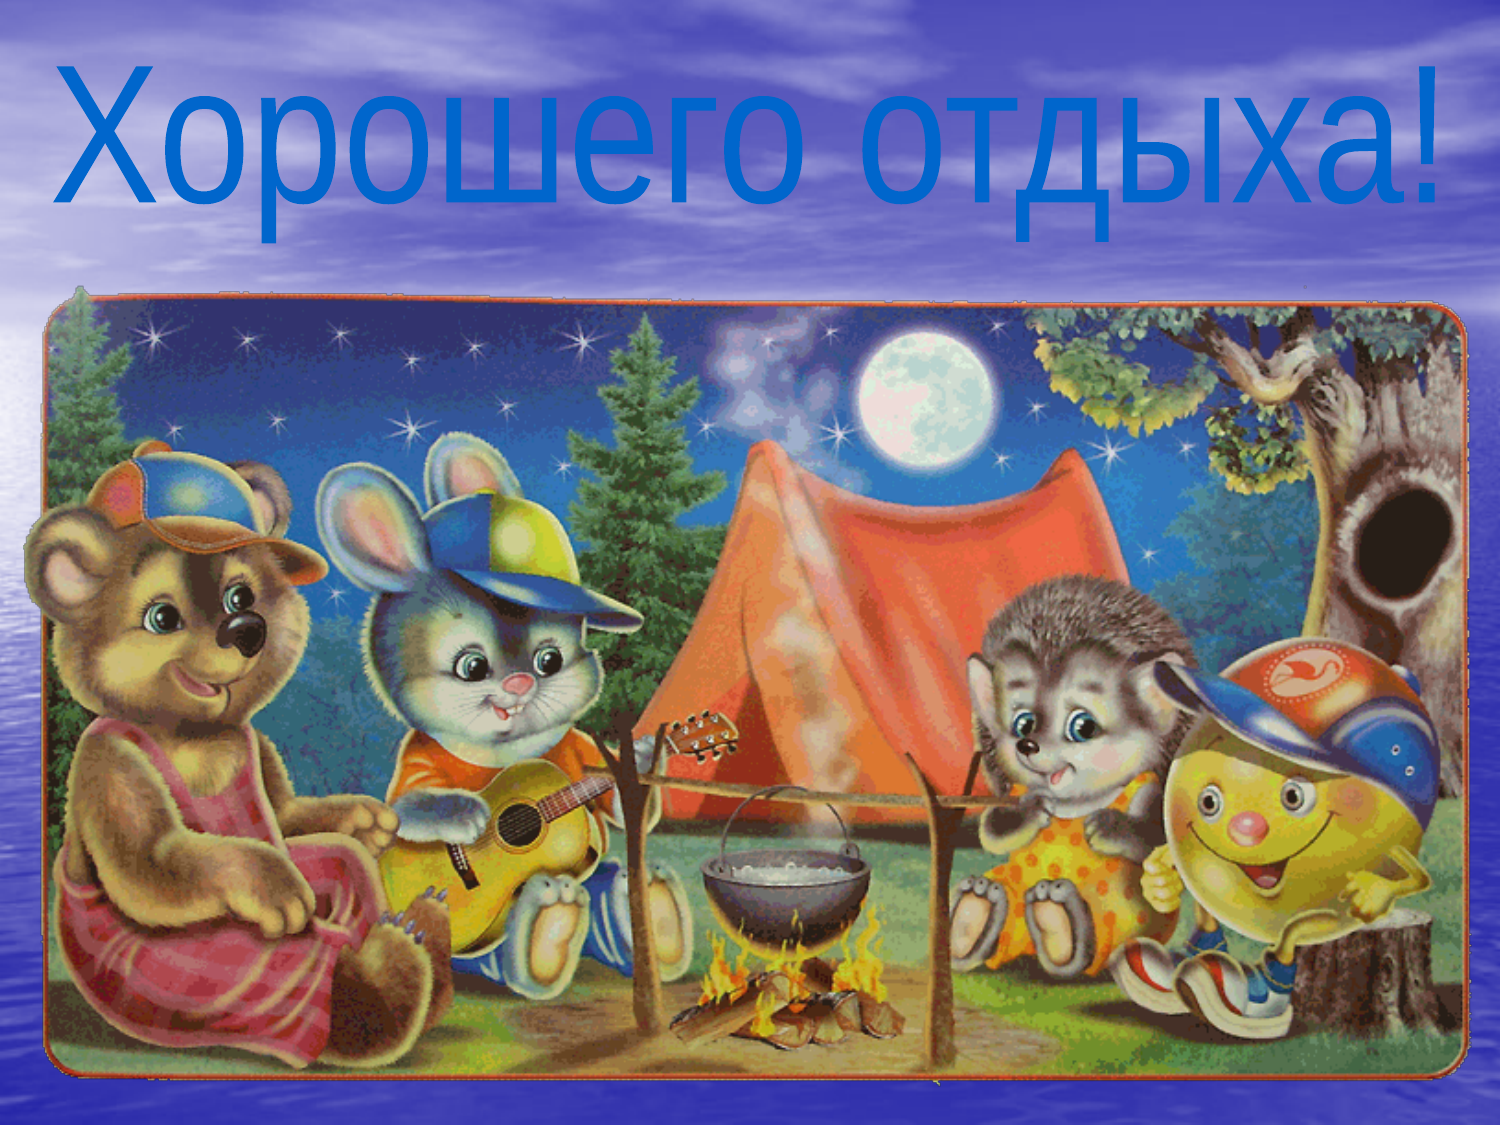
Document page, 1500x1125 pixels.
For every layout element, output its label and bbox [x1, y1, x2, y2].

picture [23, 281, 1483, 1095]
